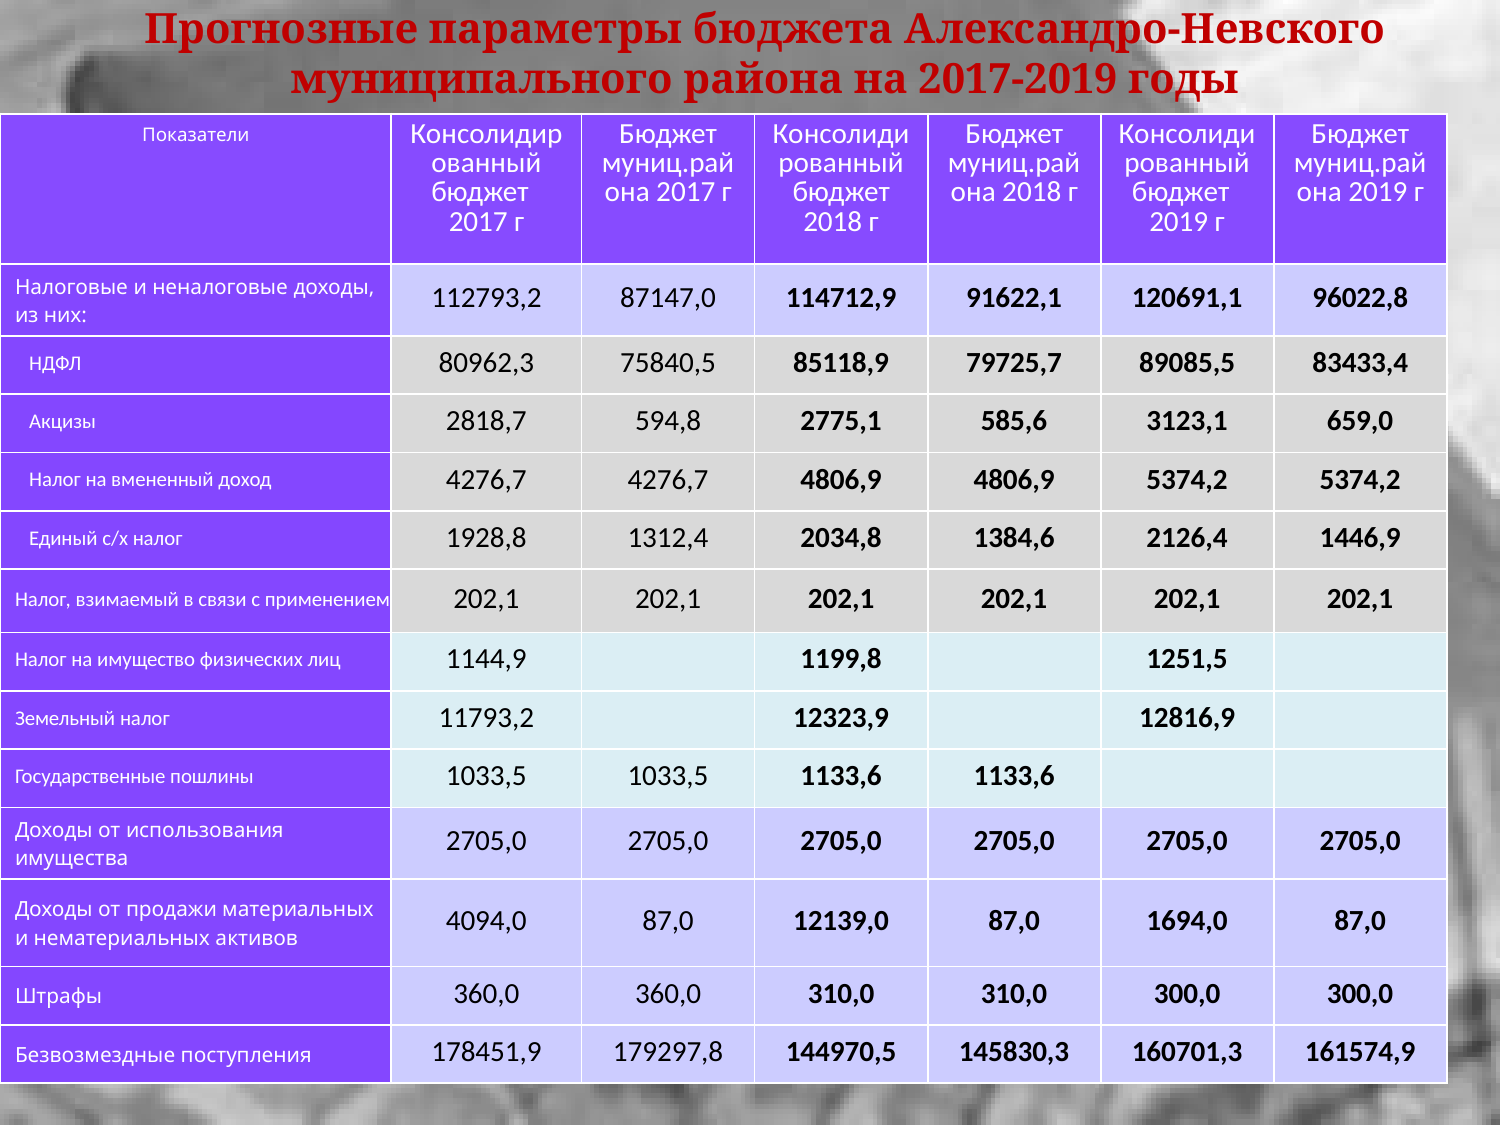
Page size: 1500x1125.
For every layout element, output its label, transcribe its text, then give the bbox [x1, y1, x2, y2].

table_cell 114712,9 [755, 265, 927, 335]
table_cell 300,0 [1102, 967, 1273, 1024]
table_cell 1384,6 [929, 512, 1100, 568]
table_cell 202,1 [929, 570, 1100, 632]
table_cell 12323,9 [755, 692, 927, 748]
table_cell 161574,9 [1275, 1026, 1446, 1082]
table_cell Налог на имущество физических лиц [1, 633, 390, 690]
table_cell [1275, 692, 1446, 748]
table_header Консолидированный бюджет 2019 г [1102, 115, 1273, 263]
table_cell 1928,8 [392, 512, 581, 568]
table_cell 202,1 [755, 570, 927, 632]
table_cell Штрафы [1, 967, 390, 1024]
table_cell 2775,1 [755, 395, 927, 452]
table_cell 2705,0 [392, 808, 581, 878]
table_header Показатели [1, 115, 390, 263]
table_cell НДФЛ [1, 337, 390, 393]
table_cell 2705,0 [929, 808, 1100, 878]
table_cell 160701,3 [1102, 1026, 1273, 1082]
table_header Консолидированный бюджет 2018 г [755, 115, 927, 263]
table_cell 1033,5 [582, 750, 754, 807]
table_cell [1275, 750, 1446, 807]
table_cell 87,0 [929, 880, 1100, 966]
text_box [0, 0, 1500, 1125]
table_cell Доходы от продажи материальных и нематериальных активов [1, 880, 390, 966]
table_cell 4806,9 [755, 453, 927, 510]
table_cell 1144,9 [392, 633, 581, 690]
table_cell [929, 633, 1100, 690]
table_cell 5374,2 [1102, 453, 1273, 510]
table_cell 310,0 [929, 967, 1100, 1024]
table_cell 91622,1 [929, 265, 1100, 335]
table_cell 2705,0 [1275, 808, 1446, 878]
table_cell 12139,0 [755, 880, 927, 966]
table_cell 1133,6 [929, 750, 1100, 807]
table_cell 585,6 [929, 395, 1100, 452]
table_cell 1251,5 [1102, 633, 1273, 690]
table_cell Доходы от использования имущества [1, 808, 390, 878]
table_cell 202,1 [392, 570, 581, 632]
table_cell 79725,7 [929, 337, 1100, 393]
table_cell Налог, взимаемый в связи с применением [1, 570, 390, 632]
table_cell [1102, 750, 1273, 807]
table_cell [929, 692, 1100, 748]
table_cell 2705,0 [1102, 808, 1273, 878]
table_cell 85118,9 [755, 337, 927, 393]
table_cell 202,1 [582, 570, 754, 632]
table_cell Акцизы [1, 395, 390, 452]
table_cell 87,0 [582, 880, 754, 966]
table_cell 89085,5 [1102, 337, 1273, 393]
table_header Бюджет муниц.района 2019 г [1275, 115, 1446, 263]
table_cell 4276,7 [392, 453, 581, 510]
table_header Бюджет муниц.района 2017 г [582, 115, 754, 263]
table_header Бюджет муниц.района 2018 г [929, 115, 1100, 263]
table_cell 2818,7 [392, 395, 581, 452]
table_cell 87147,0 [582, 265, 754, 335]
table_cell 145830,3 [929, 1026, 1100, 1082]
table_cell Государственные пошлины [1, 750, 390, 807]
table_cell 202,1 [1102, 570, 1273, 632]
table_cell 360,0 [582, 967, 754, 1024]
table_cell Налоговые и неналоговые доходы, из них: [1, 265, 390, 335]
table_cell 659,0 [1275, 395, 1446, 452]
table_cell 1446,9 [1275, 512, 1446, 568]
table_cell 83433,4 [1275, 337, 1446, 393]
table_cell 112793,2 [392, 265, 581, 335]
table_cell 5374,2 [1275, 453, 1446, 510]
table_cell [1275, 633, 1446, 690]
table_cell Налог на вмененный доход [1, 453, 390, 510]
table_cell Единый с/х налог [1, 512, 390, 568]
table_cell 1312,4 [582, 512, 754, 568]
table_cell 80962,3 [392, 337, 581, 393]
table_cell [582, 692, 754, 748]
title Прогнозные параметры бюджета Александро-Невского муниципального района на 2017-2019 годы [29, 19, 1500, 86]
table_cell 179297,8 [582, 1026, 754, 1082]
table_cell 12816,9 [1102, 692, 1273, 748]
table_cell 300,0 [1275, 967, 1446, 1024]
table_cell 2705,0 [582, 808, 754, 878]
table_cell 1694,0 [1102, 880, 1273, 966]
table_cell 11793,2 [392, 692, 581, 748]
table_cell 120691,1 [1102, 265, 1273, 335]
table_cell Земельный налог [1, 692, 390, 748]
table_cell 4806,9 [929, 453, 1100, 510]
table_cell 3123,1 [1102, 395, 1273, 452]
table_cell 87,0 [1275, 880, 1446, 966]
table_cell 1199,8 [755, 633, 927, 690]
table_cell 144970,5 [755, 1026, 927, 1082]
table_cell 75840,5 [582, 337, 754, 393]
table_cell 310,0 [755, 967, 927, 1024]
table_cell [582, 633, 754, 690]
table_cell 594,8 [582, 395, 754, 452]
table_cell 1133,6 [755, 750, 927, 807]
table_cell 360,0 [392, 967, 581, 1024]
table_cell 96022,8 [1275, 265, 1446, 335]
table_cell 2126,4 [1102, 512, 1273, 568]
table_cell 178451,9 [392, 1026, 581, 1082]
table_cell 4094,0 [392, 880, 581, 966]
table_cell 2034,8 [755, 512, 927, 568]
table_header Консолидированный бюджет 2017 г [392, 115, 581, 263]
table_cell Безвозмездные поступления [1, 1026, 390, 1082]
table_cell 202,1 [1275, 570, 1446, 632]
table_cell 2705,0 [755, 808, 927, 878]
table_cell 1033,5 [392, 750, 581, 807]
table_cell 4276,7 [582, 453, 754, 510]
